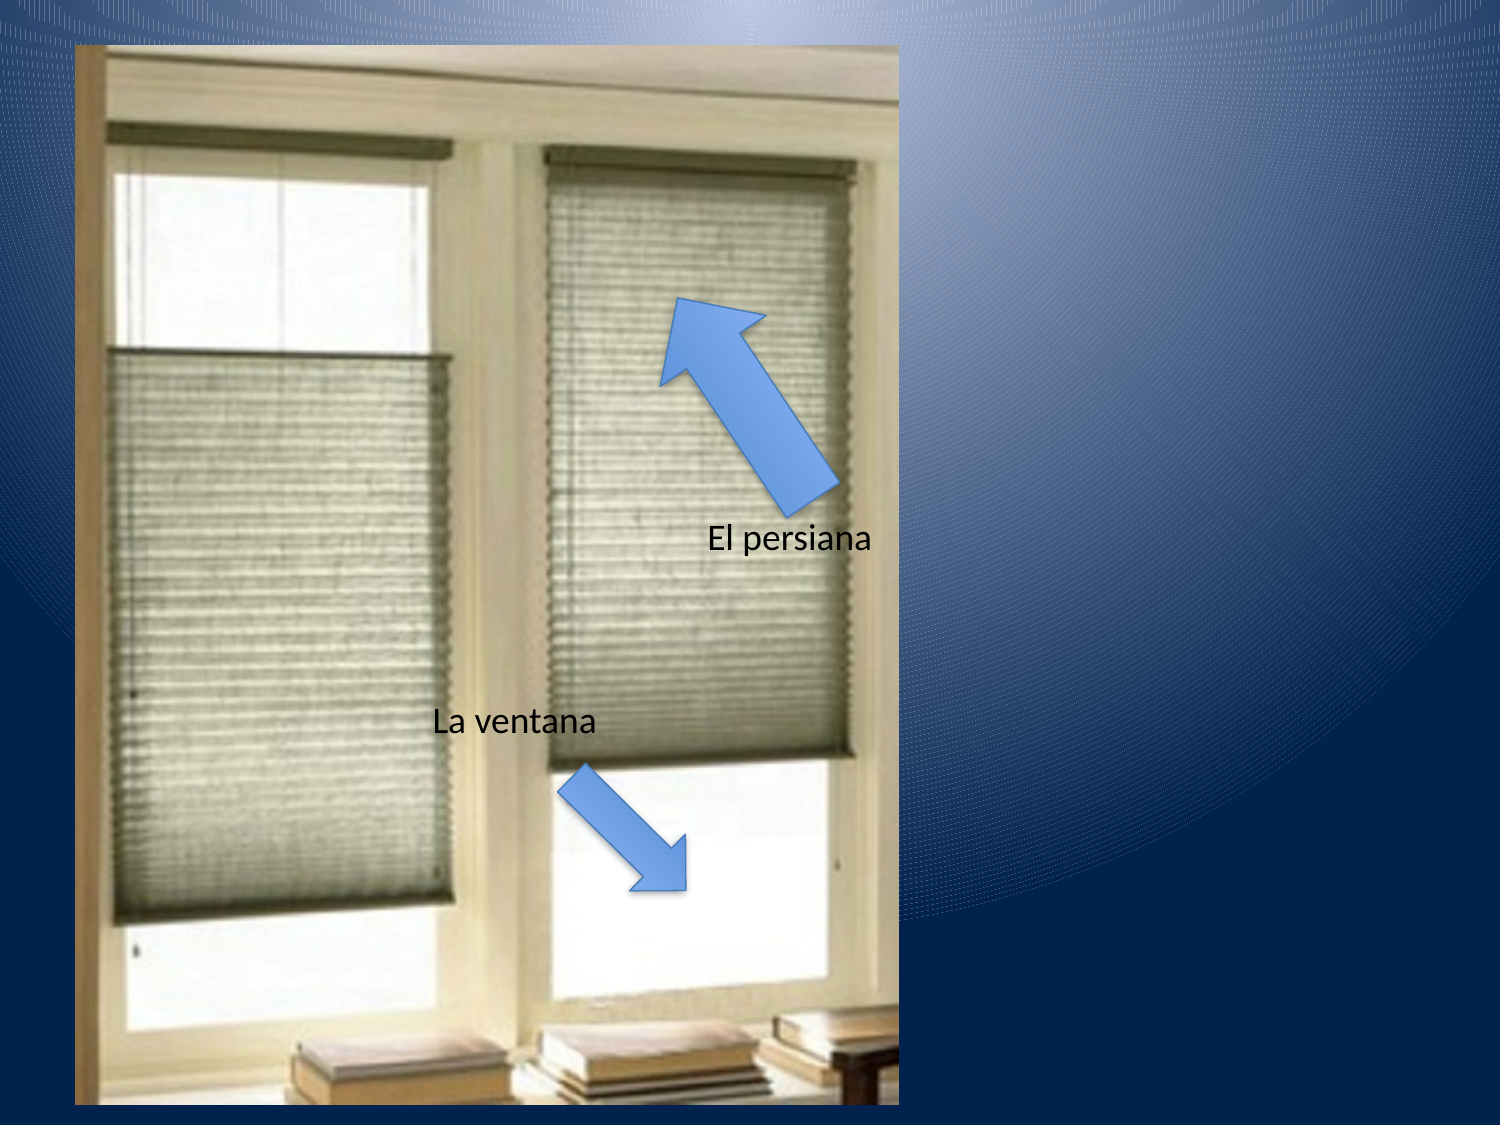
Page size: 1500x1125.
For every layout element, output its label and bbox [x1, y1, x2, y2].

picture [74, 44, 899, 1105]
